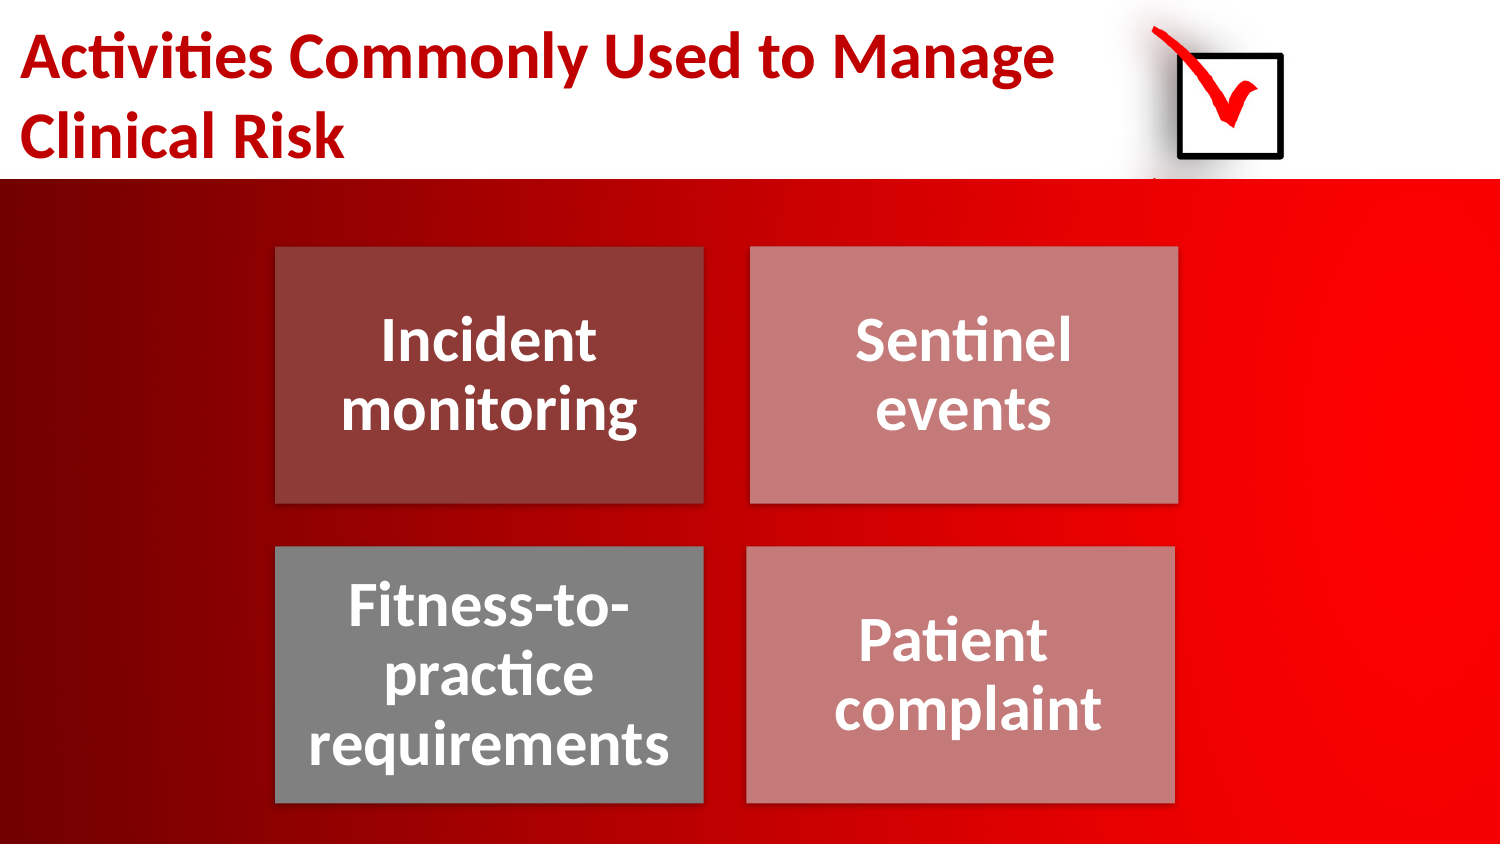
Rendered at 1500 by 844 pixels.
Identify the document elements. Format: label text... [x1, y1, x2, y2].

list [173, 246, 1277, 804]
picture [0, 0, 1500, 844]
title Activities Commonly Used to Manage Clinical Risk [5, 21, 1107, 162]
